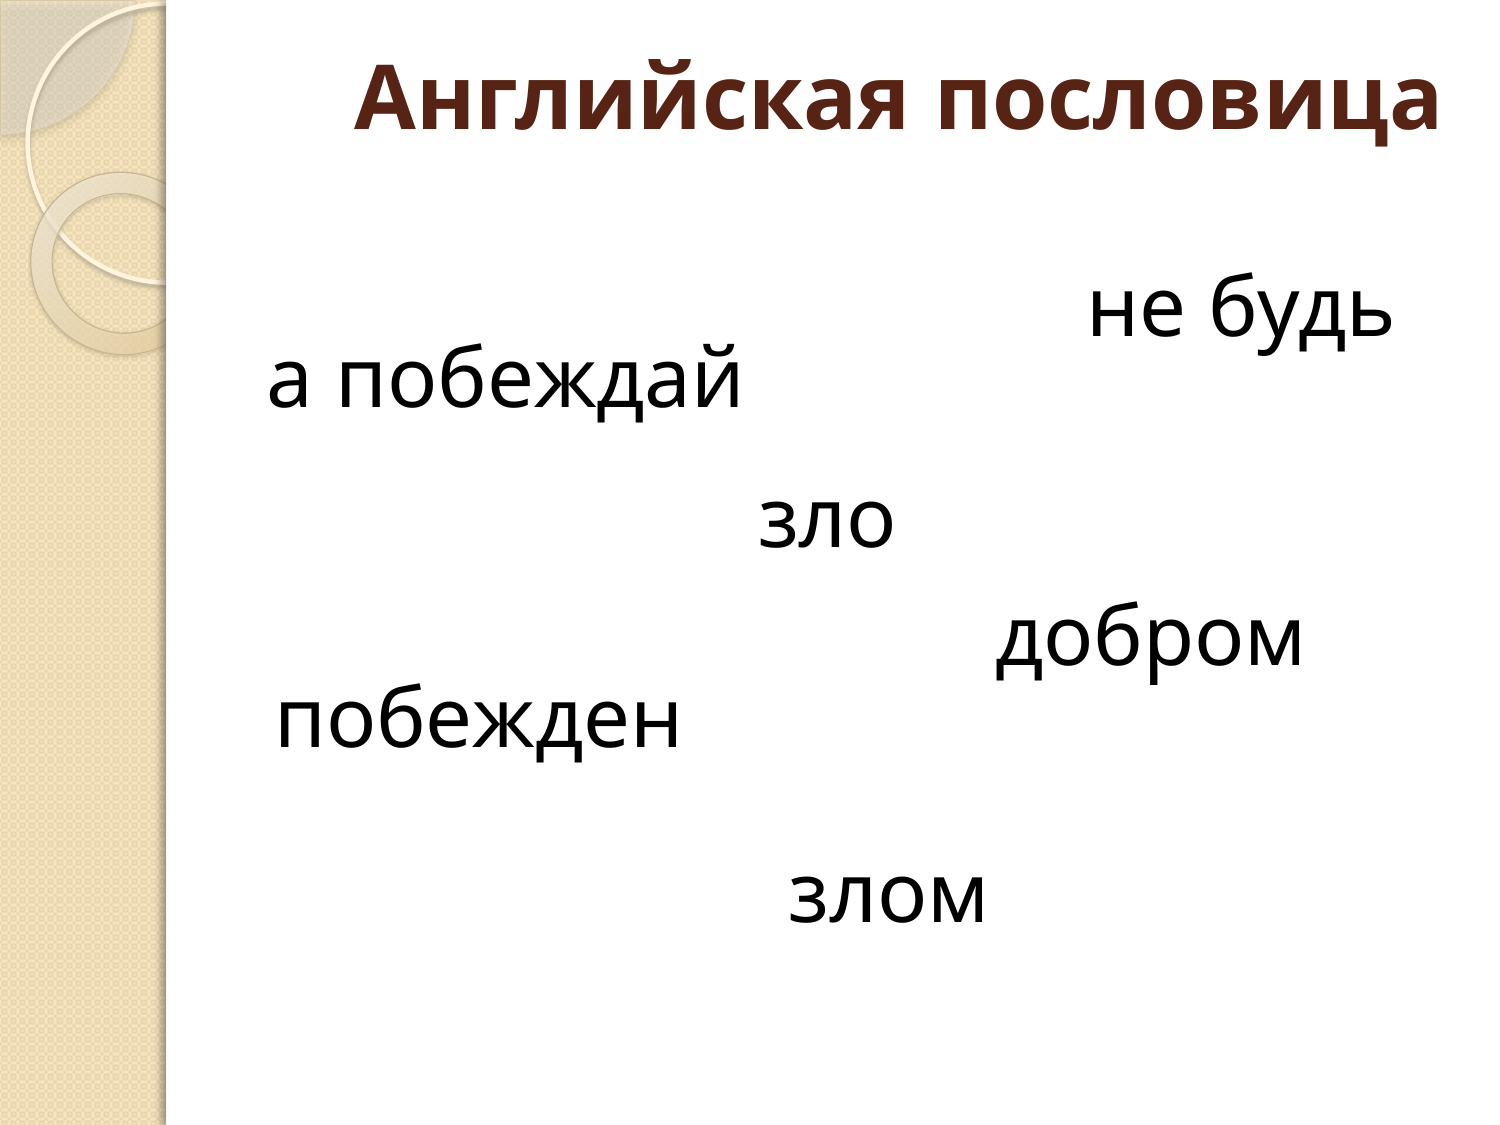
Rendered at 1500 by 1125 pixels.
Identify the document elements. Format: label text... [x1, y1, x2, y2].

title Английская пословица [339, 0, 1500, 188]
text_box не будь [1071, 246, 1412, 361]
text_box побежден [259, 656, 699, 771]
text_box зло [743, 457, 912, 572]
text_box а побеждай [252, 316, 782, 432]
text_box злом [774, 832, 1005, 947]
text_box добром [980, 574, 1322, 689]
